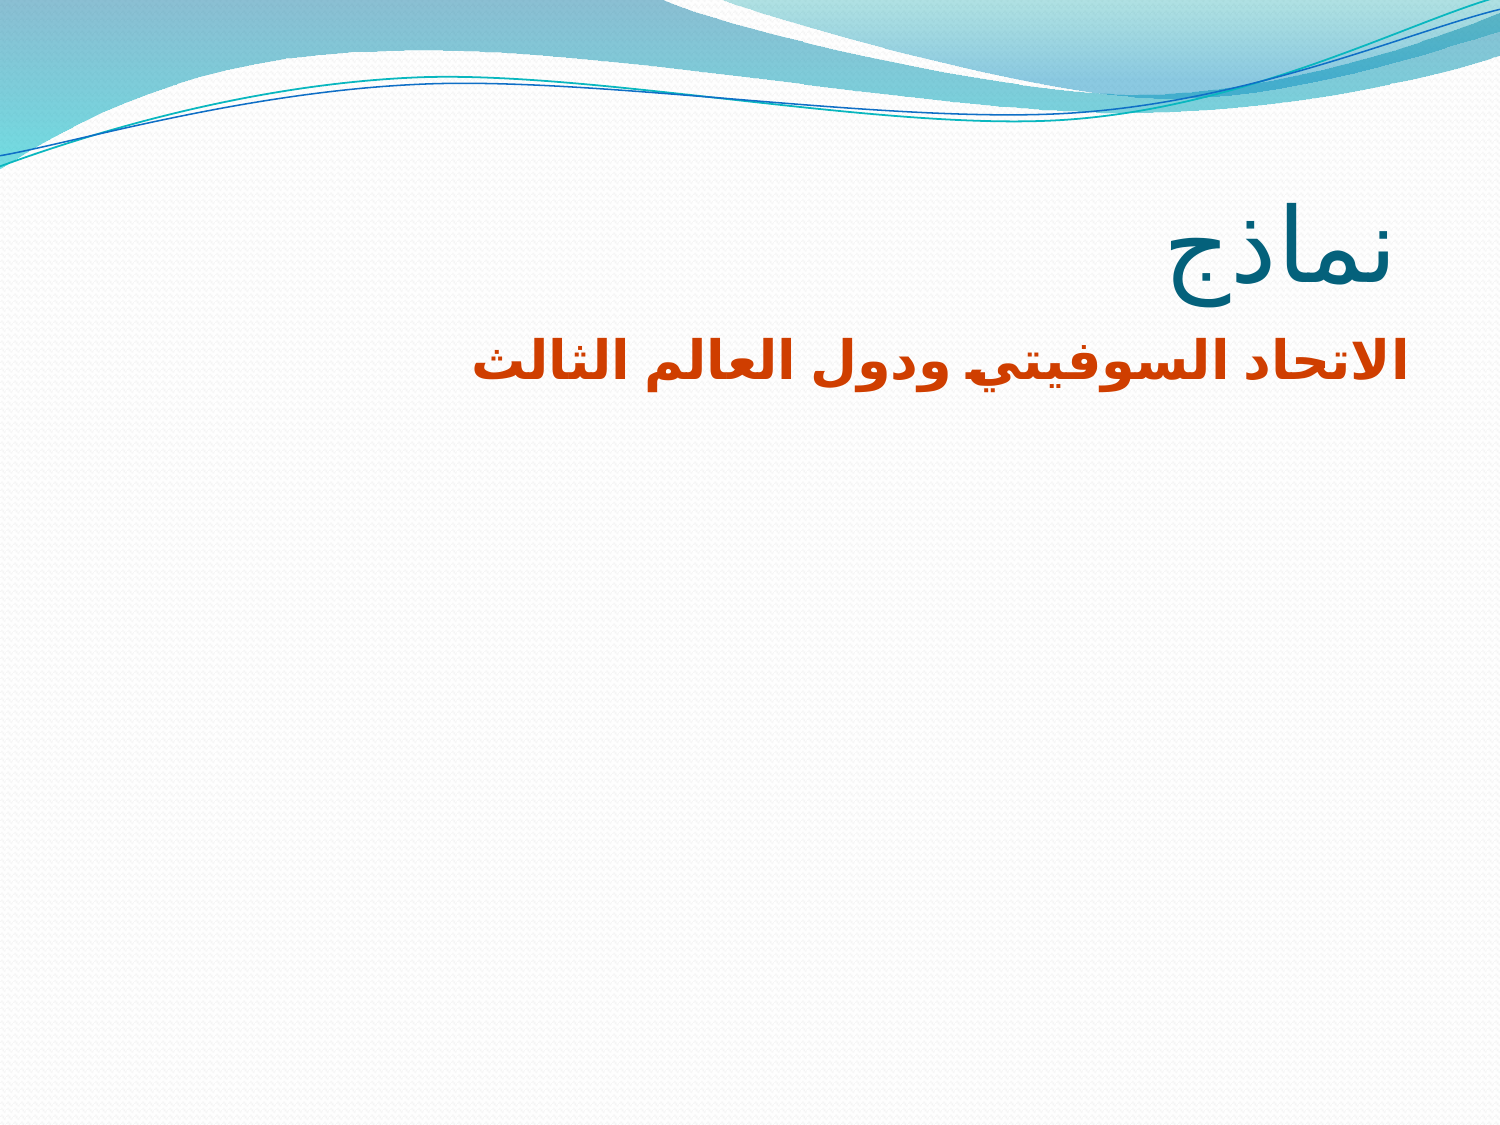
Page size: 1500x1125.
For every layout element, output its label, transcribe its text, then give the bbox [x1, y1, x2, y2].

title نماذج [75, 115, 1425, 303]
list الاتحاد السوفيتي ودول العالم الثالث [75, 317, 1425, 1038]
